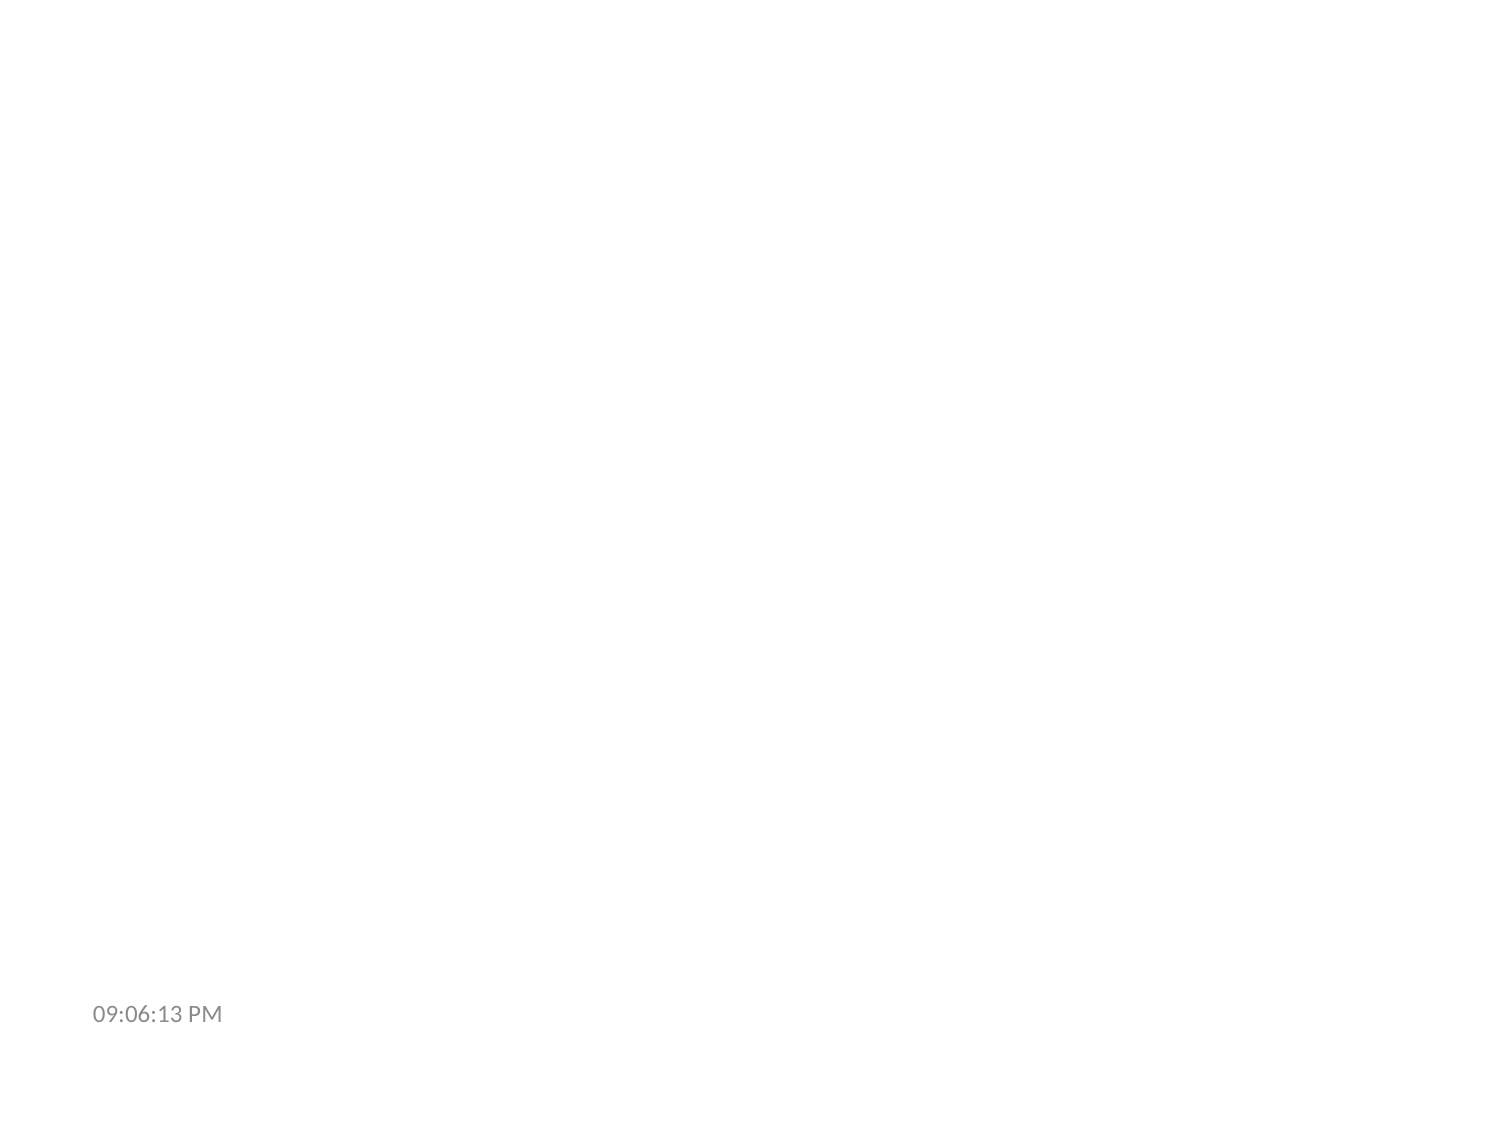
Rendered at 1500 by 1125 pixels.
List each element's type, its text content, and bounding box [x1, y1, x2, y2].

text_box 3:35:09 PM [77, 982, 428, 1043]
